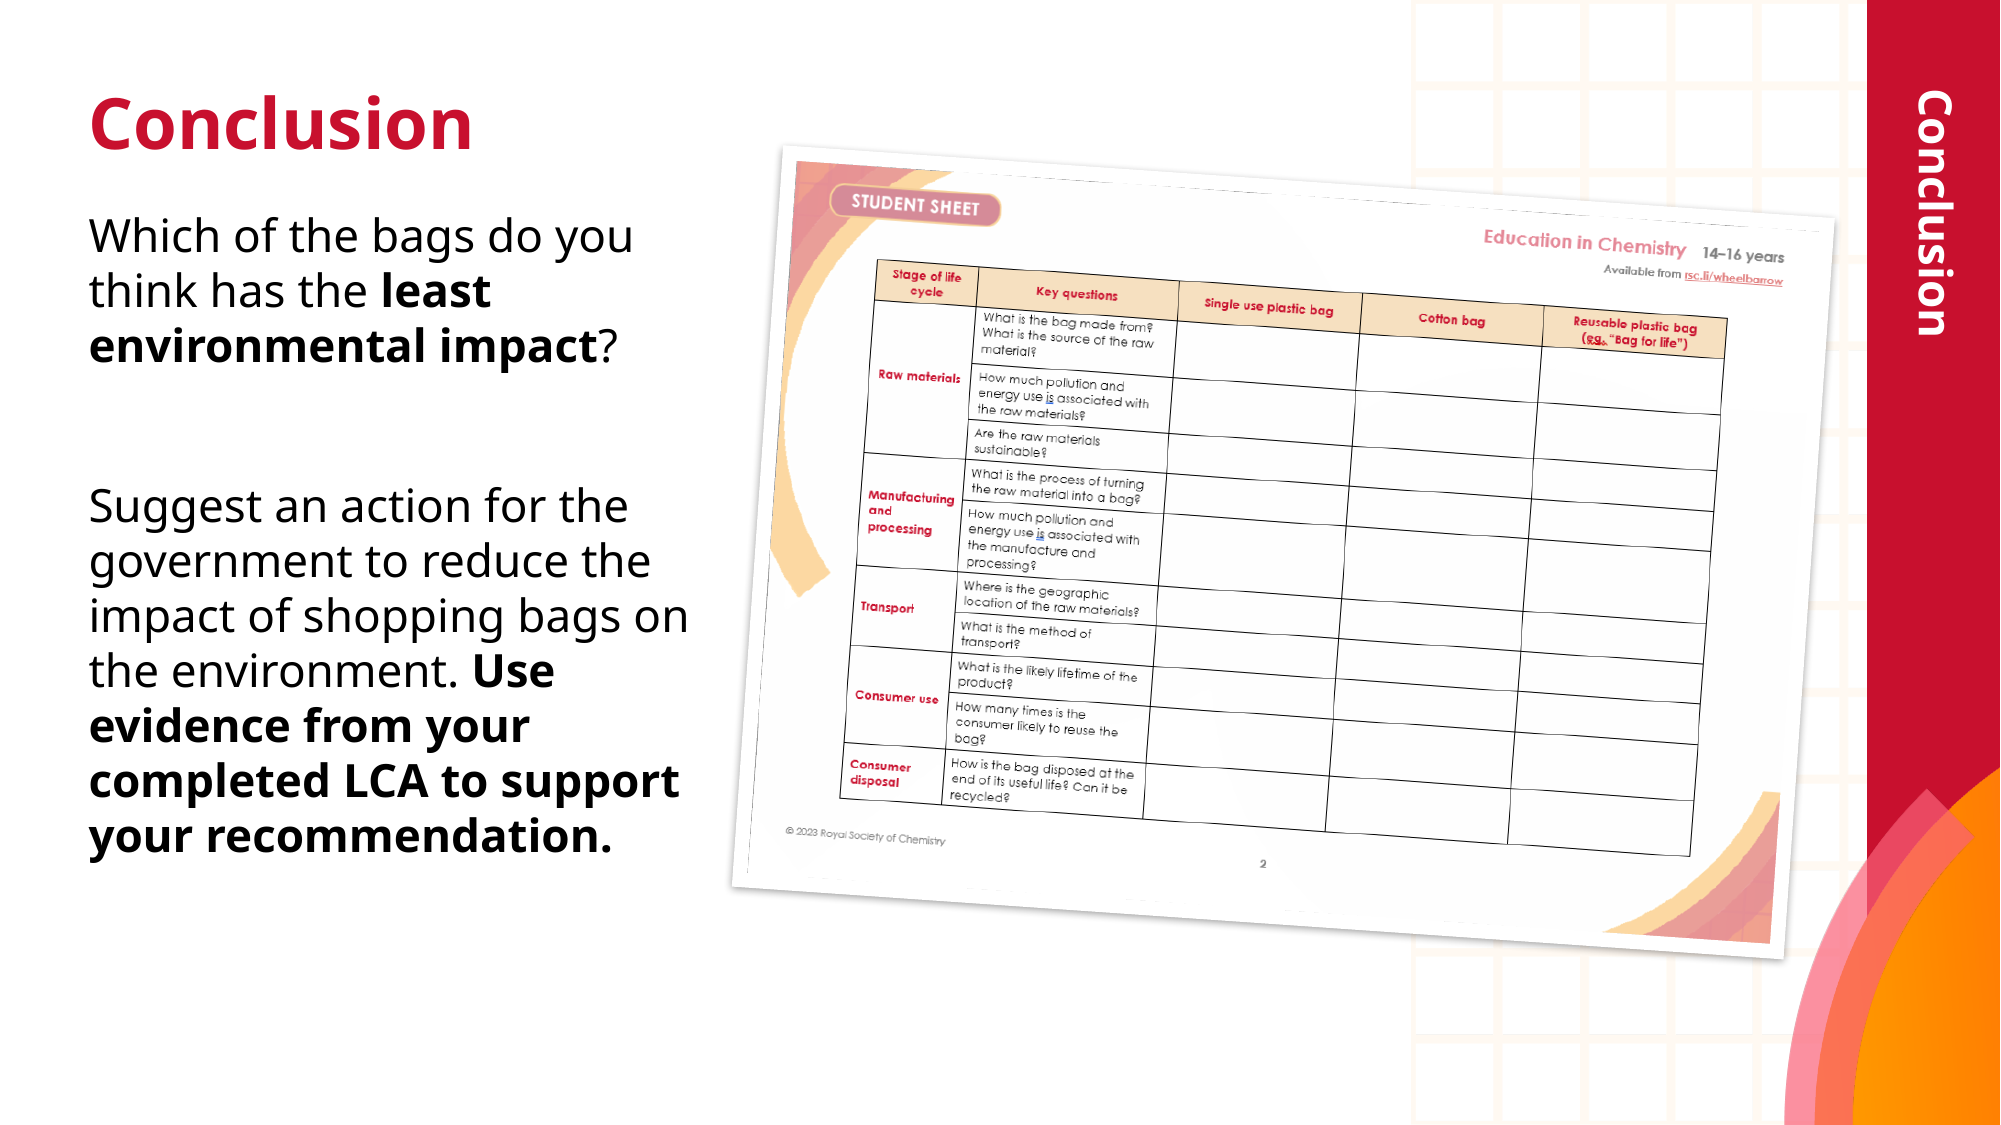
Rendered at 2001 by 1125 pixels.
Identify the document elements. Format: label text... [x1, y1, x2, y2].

title Conclusion [88, 88, 1743, 161]
text_box Conclusion [1867, 88, 2000, 765]
picture [749, 0, 2000, 1125]
list Which of the bags do you think has the least environmental impact? Suggest an action for the government to reduce the impact of shopping bags on the environment. Use evidence from your completed LCA to support your recommendation. [88, 206, 735, 1034]
